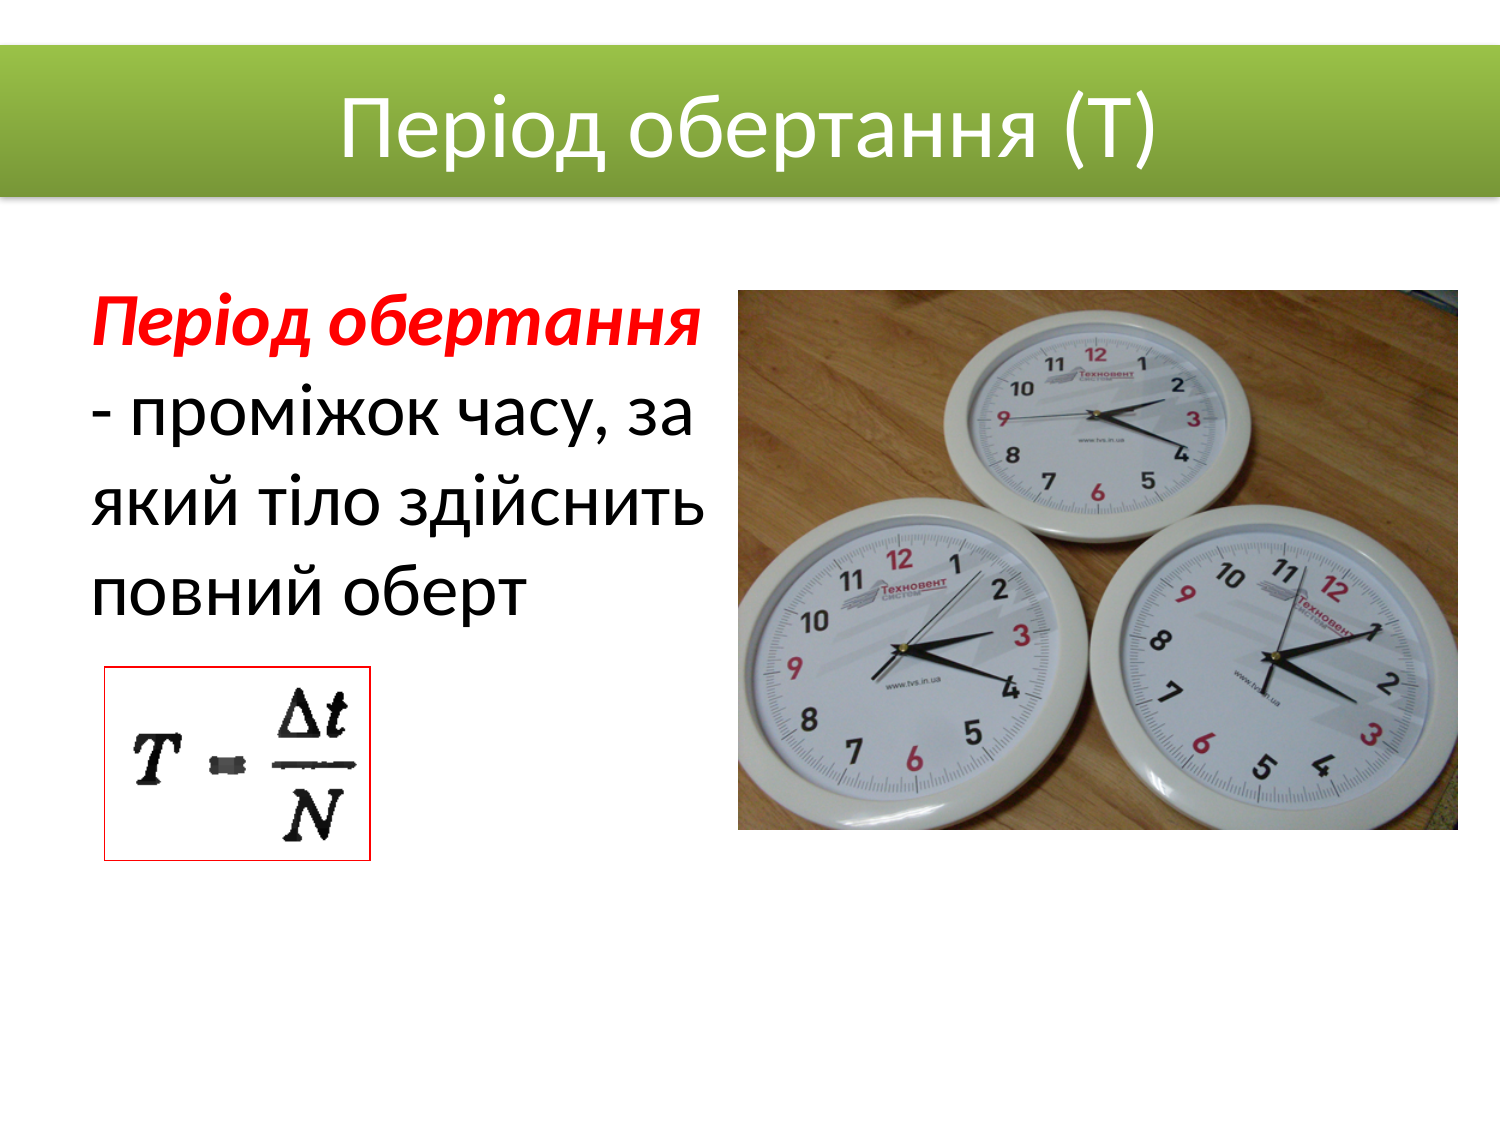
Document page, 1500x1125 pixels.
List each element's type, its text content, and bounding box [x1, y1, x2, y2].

picture [738, 290, 1458, 831]
list Період обертання - проміжок часу, за який тіло здійснить повний оберт [75, 262, 750, 693]
picture [105, 667, 370, 860]
title Період обертання (Т) [0, 45, 1500, 197]
